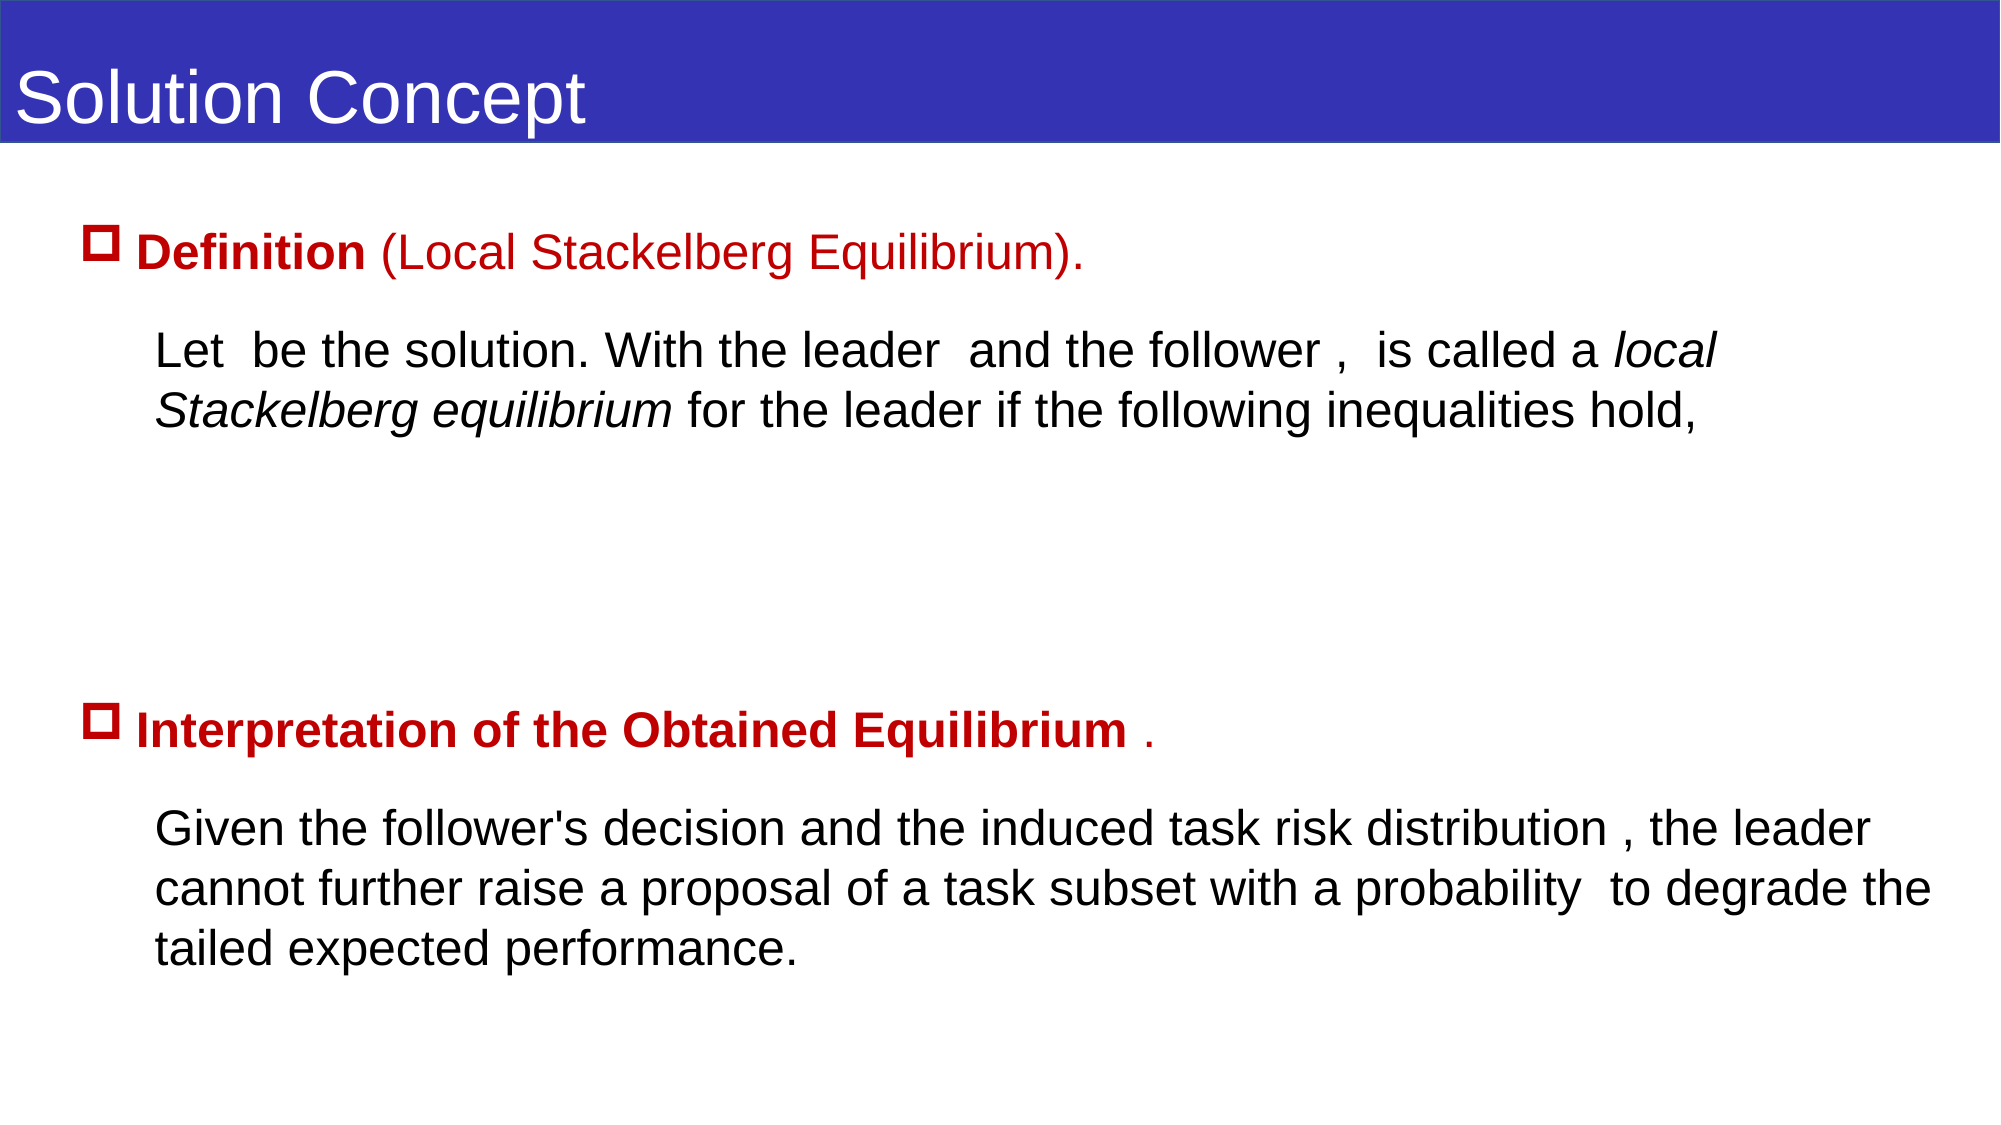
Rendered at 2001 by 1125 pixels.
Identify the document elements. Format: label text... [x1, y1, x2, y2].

text_box Solution Concept [0, 0, 2000, 143]
